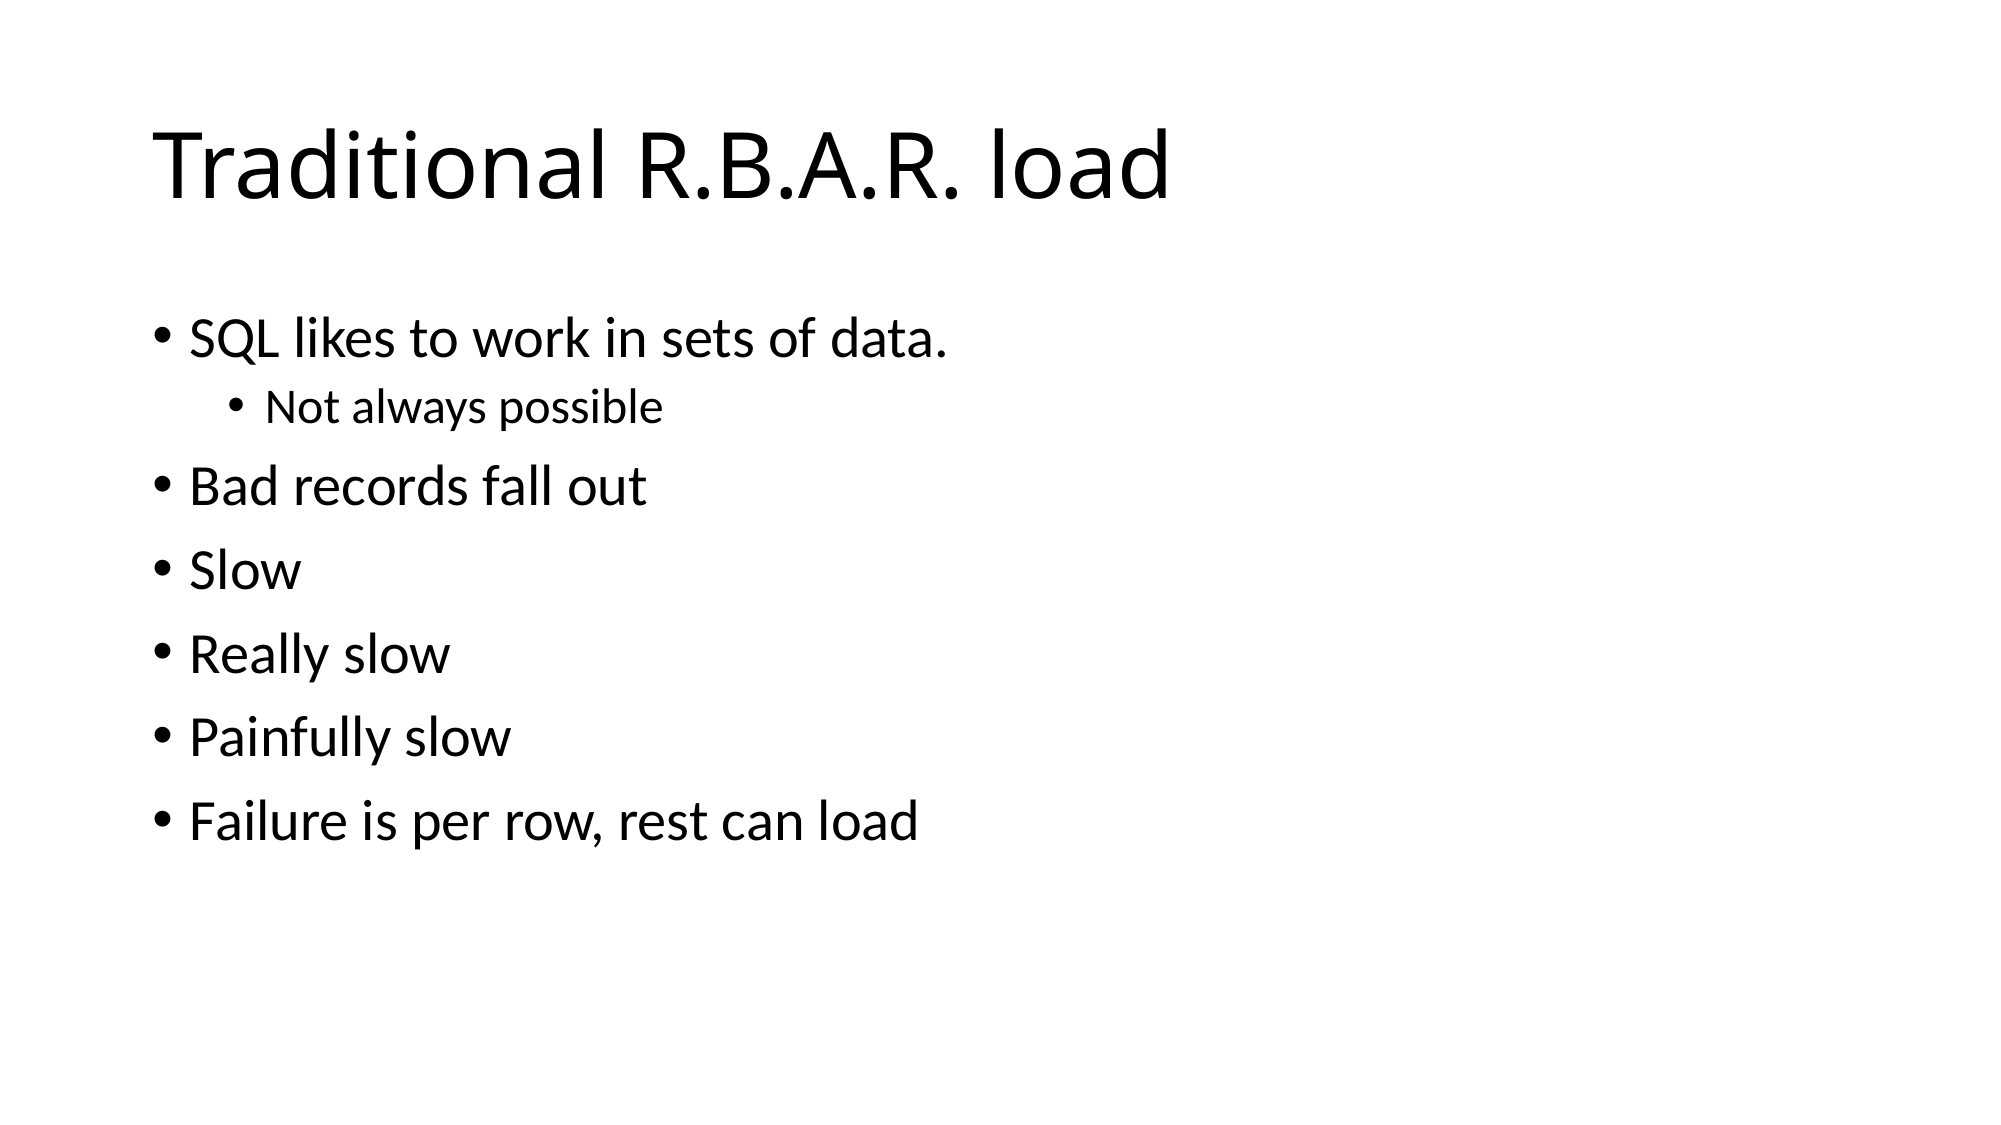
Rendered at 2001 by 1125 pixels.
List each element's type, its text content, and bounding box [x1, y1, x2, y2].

title Traditional R.B.A.R. load [137, 59, 1863, 278]
list SQL likes to work in sets of data. Not always possible Bad records fall out Slow Really slow Painfully slow Failure is per row, rest can load [137, 299, 1863, 1014]
